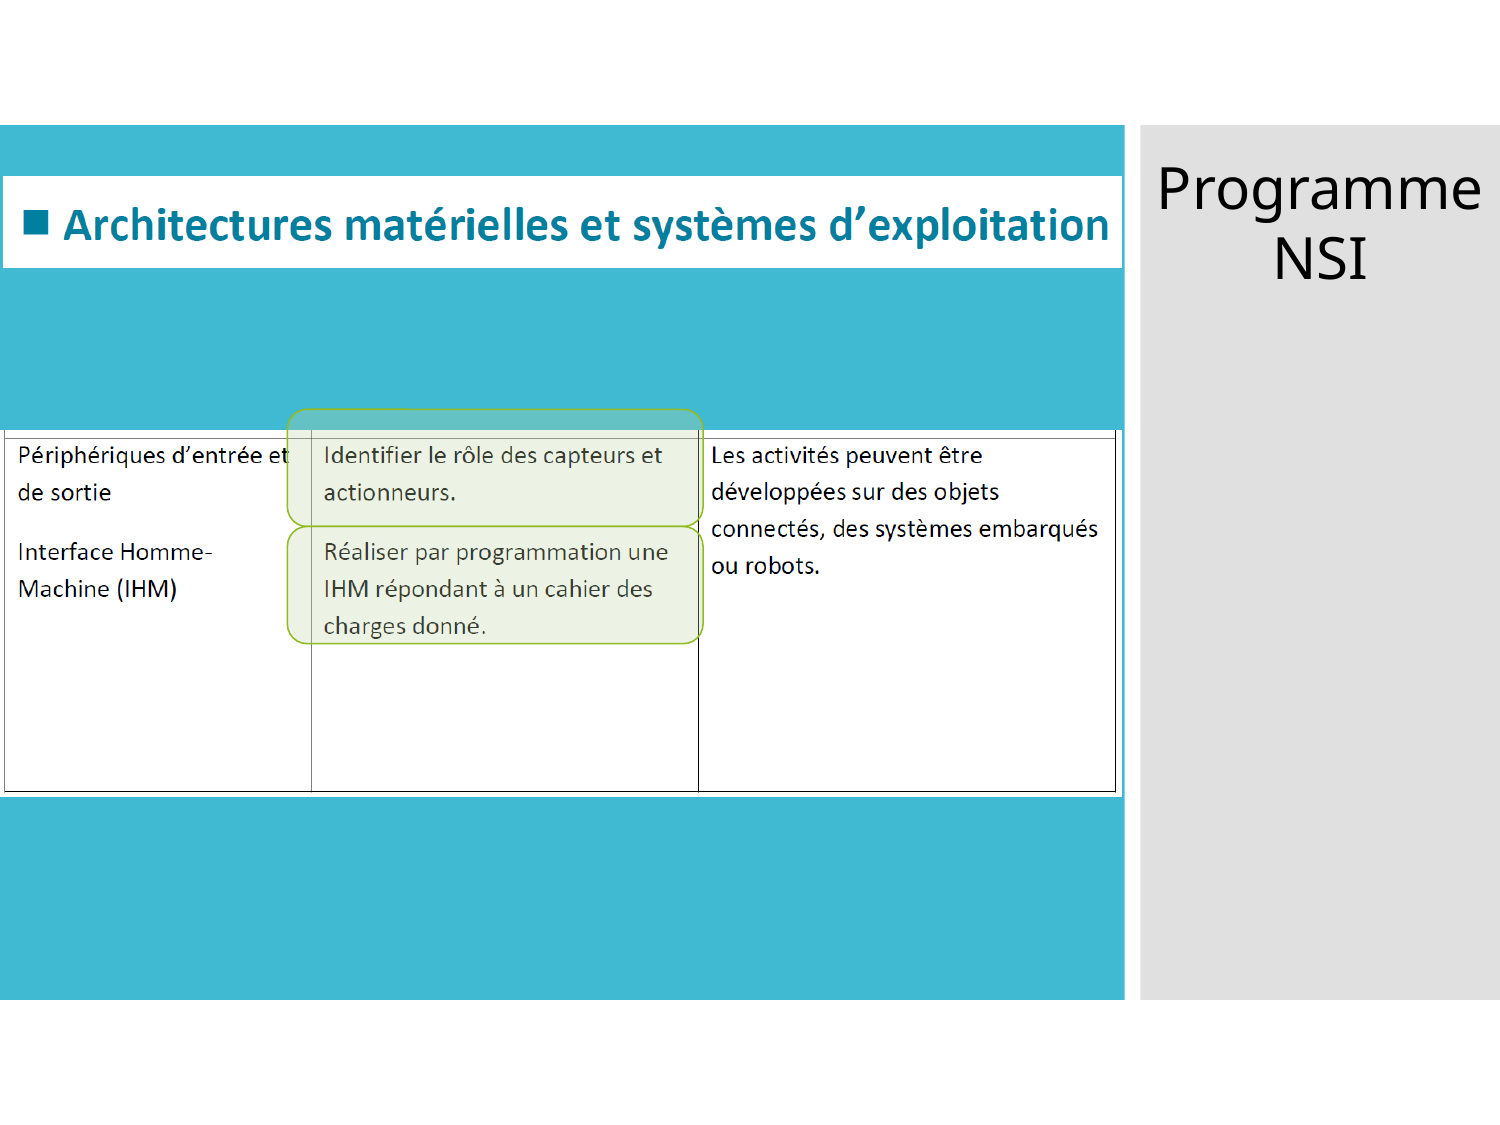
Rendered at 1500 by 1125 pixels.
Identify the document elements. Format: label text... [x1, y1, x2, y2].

text_box Programme NSI [1140, 143, 1500, 299]
picture [2, 176, 1123, 268]
picture [0, 429, 1123, 797]
text_box [286, 408, 704, 429]
